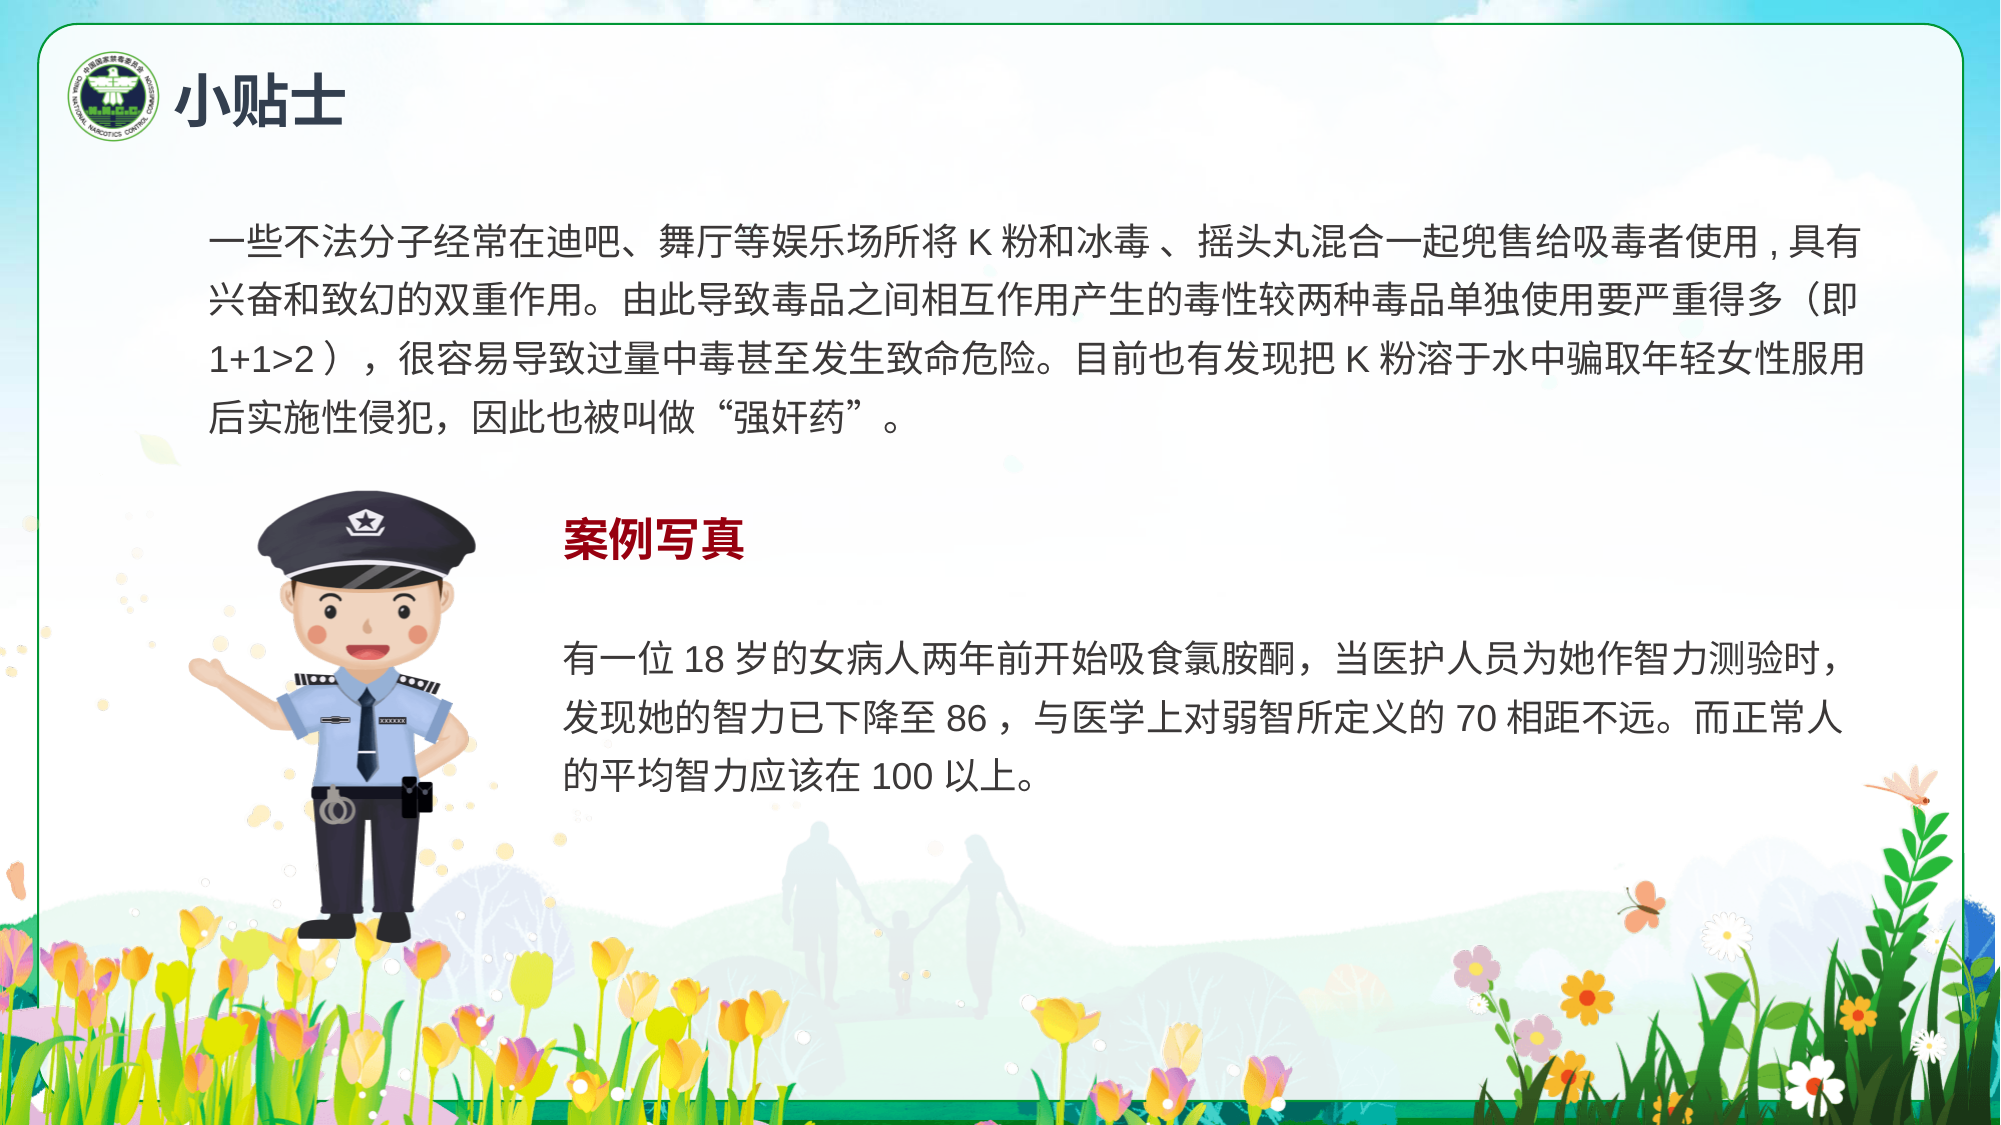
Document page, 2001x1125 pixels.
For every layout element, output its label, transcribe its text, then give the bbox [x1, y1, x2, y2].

text_box 小贴士 [158, 56, 1090, 143]
text_box 有一位18岁的女病人两年前开始吸食氯胺酮，当医护人员为她作智力测验时，发现她的智力已下降至86，与医学上对弱智所定义的70相距不远。而正常人的平均智力应该在100以上。 [548, 614, 1861, 903]
picture [0, 0, 2001, 1125]
text_box 一些不法分子经常在迪吧、舞厅等娱乐场所将K粉和冰毒 、摇头丸混合一起兜售给吸毒者使用,具有兴奋和致幻的双重作用。由此导致毒品之间相互作用产生的毒性较两种毒品单独使用要严重得多（即1+1>2），很容易导致过量中毒甚至发生致命危险。目前也有发现把K粉溶于水中骗取年轻女性服用后实施性侵犯，因此也被叫做“强奸药”。 [193, 197, 1901, 463]
text_box 案例写真 [548, 503, 762, 573]
